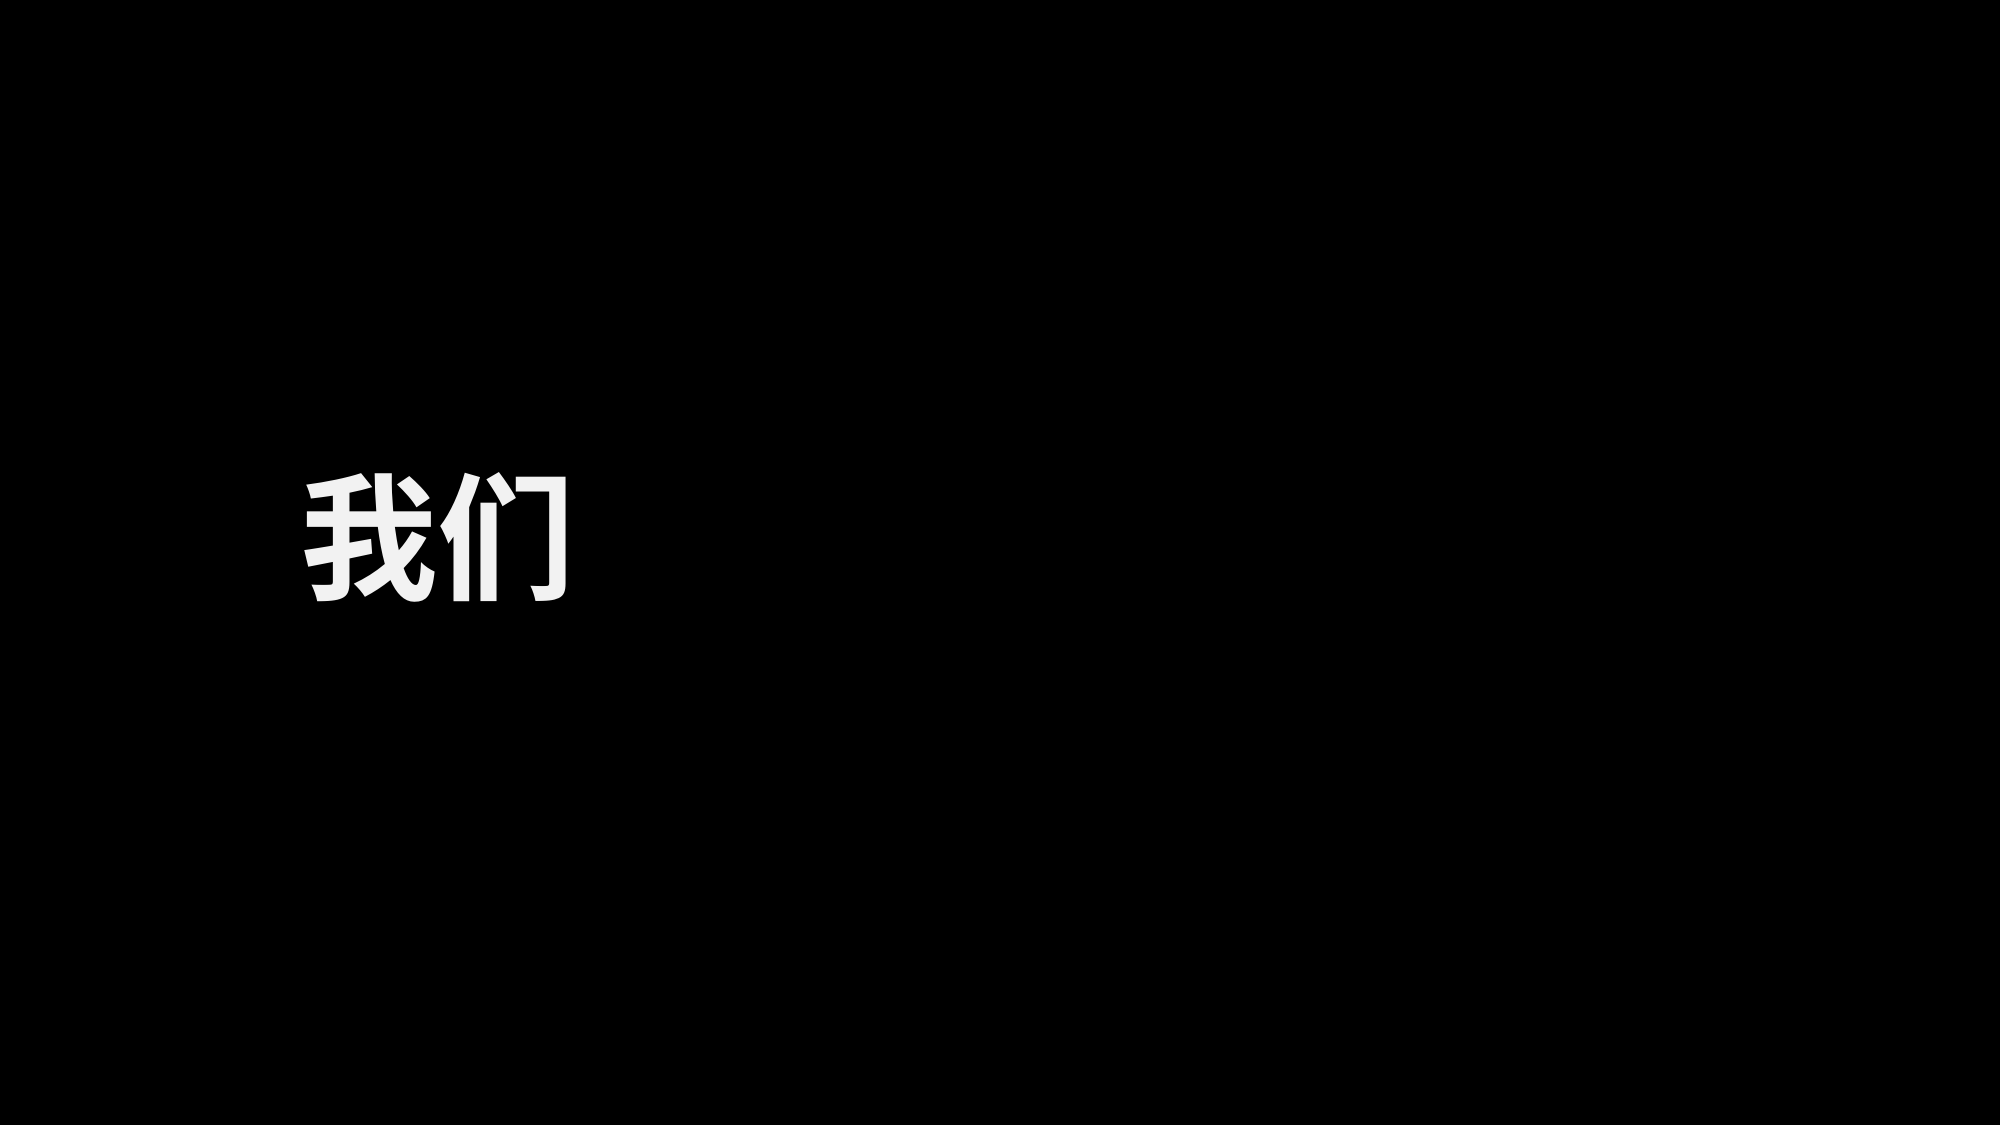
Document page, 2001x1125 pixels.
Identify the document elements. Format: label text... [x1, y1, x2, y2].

text_box 我们 [300, 452, 575, 618]
